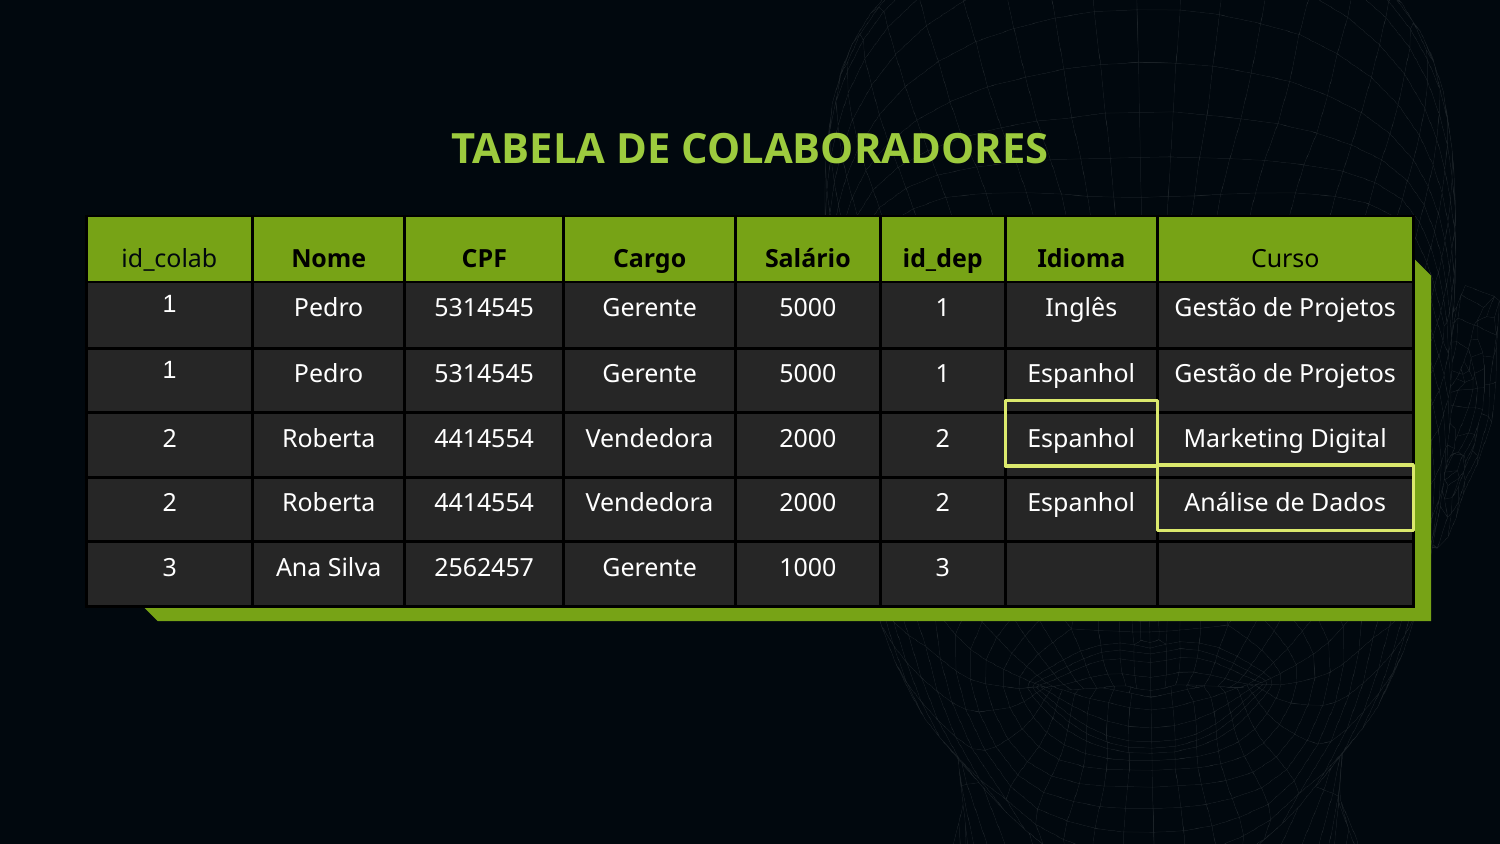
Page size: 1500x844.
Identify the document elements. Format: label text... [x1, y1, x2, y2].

table_cell 1000 [737, 543, 879, 605]
text_box [1157, 465, 1414, 531]
table_cell 5314545 [406, 283, 562, 347]
table_cell 1 [88, 350, 251, 411]
table_cell Roberta [254, 414, 403, 476]
table_cell 2562457 [406, 543, 562, 605]
table_cell 5000 [737, 350, 879, 411]
table_cell 5314545 [406, 350, 562, 411]
table_cell Pedro [254, 350, 403, 411]
table_cell 2000 [737, 479, 879, 540]
table_cell 5000 [737, 283, 879, 347]
table_cell Gestão de Projetos [1159, 283, 1412, 347]
table_cell Gerente [565, 350, 734, 411]
table_header Nome [254, 217, 403, 281]
text_box TABELA DE COLABORADORES [207, 106, 1293, 187]
table_cell 2 [882, 414, 1004, 476]
table_cell Marketing Digital [1159, 414, 1412, 465]
text_box [1005, 400, 1158, 467]
table_header Idioma [1007, 217, 1156, 281]
table_cell 4414554 [406, 414, 562, 476]
table_header id_colab [88, 217, 251, 281]
table_cell Pedro [254, 283, 403, 347]
table_cell 1 [88, 283, 251, 347]
table_cell Análise de Dados [1159, 531, 1412, 540]
table_cell 1 [882, 350, 1004, 411]
table_header Salário [737, 217, 879, 281]
table_cell 2 [88, 479, 251, 540]
table_cell Inglês [1007, 283, 1156, 347]
table_cell 2000 [737, 414, 879, 476]
table_cell Gestão de Projetos [1159, 350, 1412, 411]
table_cell Espanhol [1007, 479, 1156, 540]
table_cell 2 [882, 479, 1004, 540]
text_box [144, 259, 1432, 622]
table_cell 4414554 [406, 479, 562, 540]
table_header id_dep [882, 217, 1004, 281]
table_cell 3 [882, 543, 1004, 605]
table_cell Espanhol [1007, 467, 1156, 476]
table_cell Gerente [565, 543, 734, 605]
table_cell [1007, 543, 1156, 605]
table_cell Espanhol [1007, 350, 1156, 400]
table_cell Gerente [565, 283, 734, 347]
table_cell 2 [88, 414, 251, 476]
table_cell [1159, 543, 1412, 605]
table_cell Vendedora [565, 479, 734, 540]
table_cell Vendedora [565, 414, 734, 476]
table_cell Roberta [254, 479, 403, 540]
table_header Curso [1159, 217, 1412, 281]
table_cell 1 [882, 283, 1004, 347]
table_header Cargo [565, 217, 734, 281]
table_cell 3 [88, 543, 251, 605]
table_header CPF [406, 217, 562, 281]
table_cell Ana Silva [254, 543, 403, 605]
